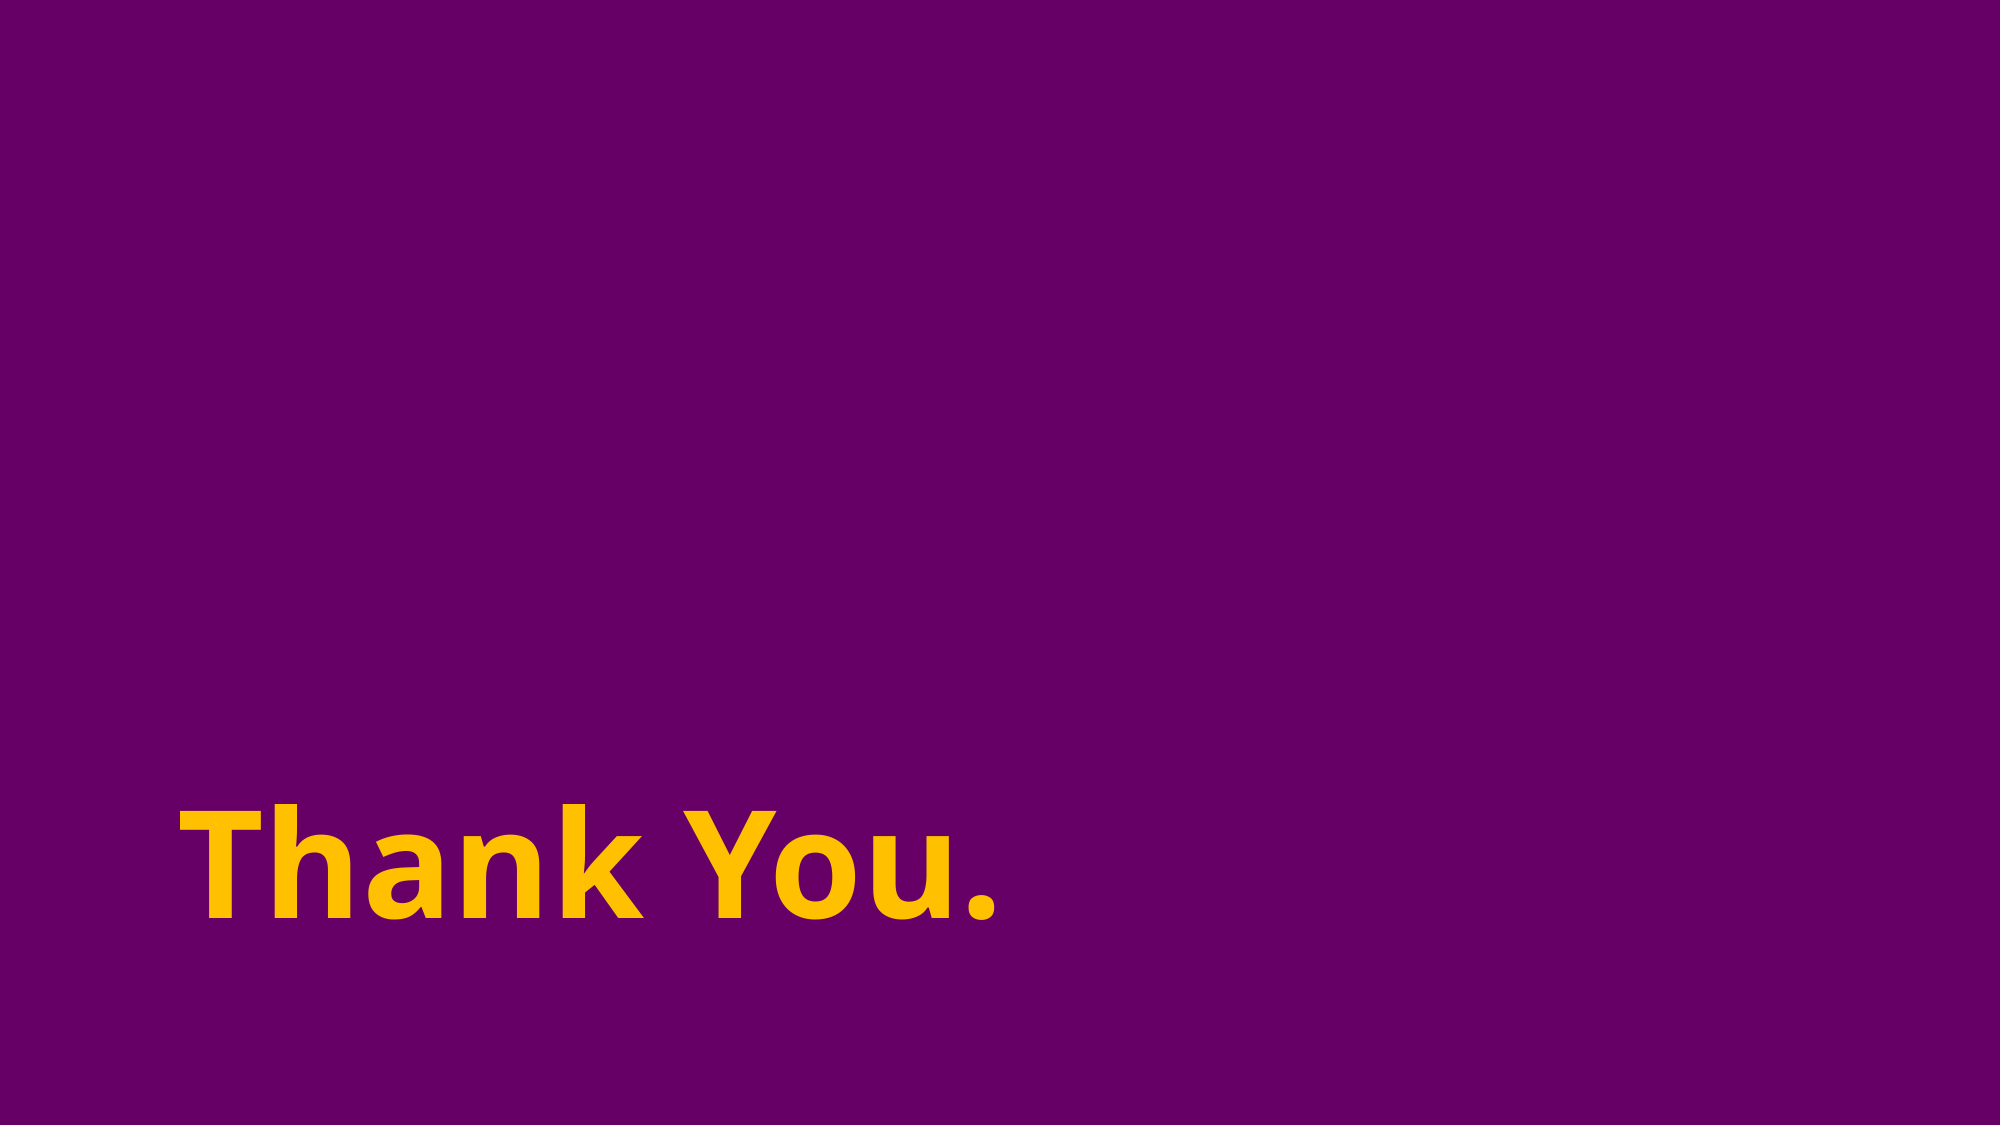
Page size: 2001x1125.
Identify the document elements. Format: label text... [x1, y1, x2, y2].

text_box Thank You. [162, 760, 1019, 956]
